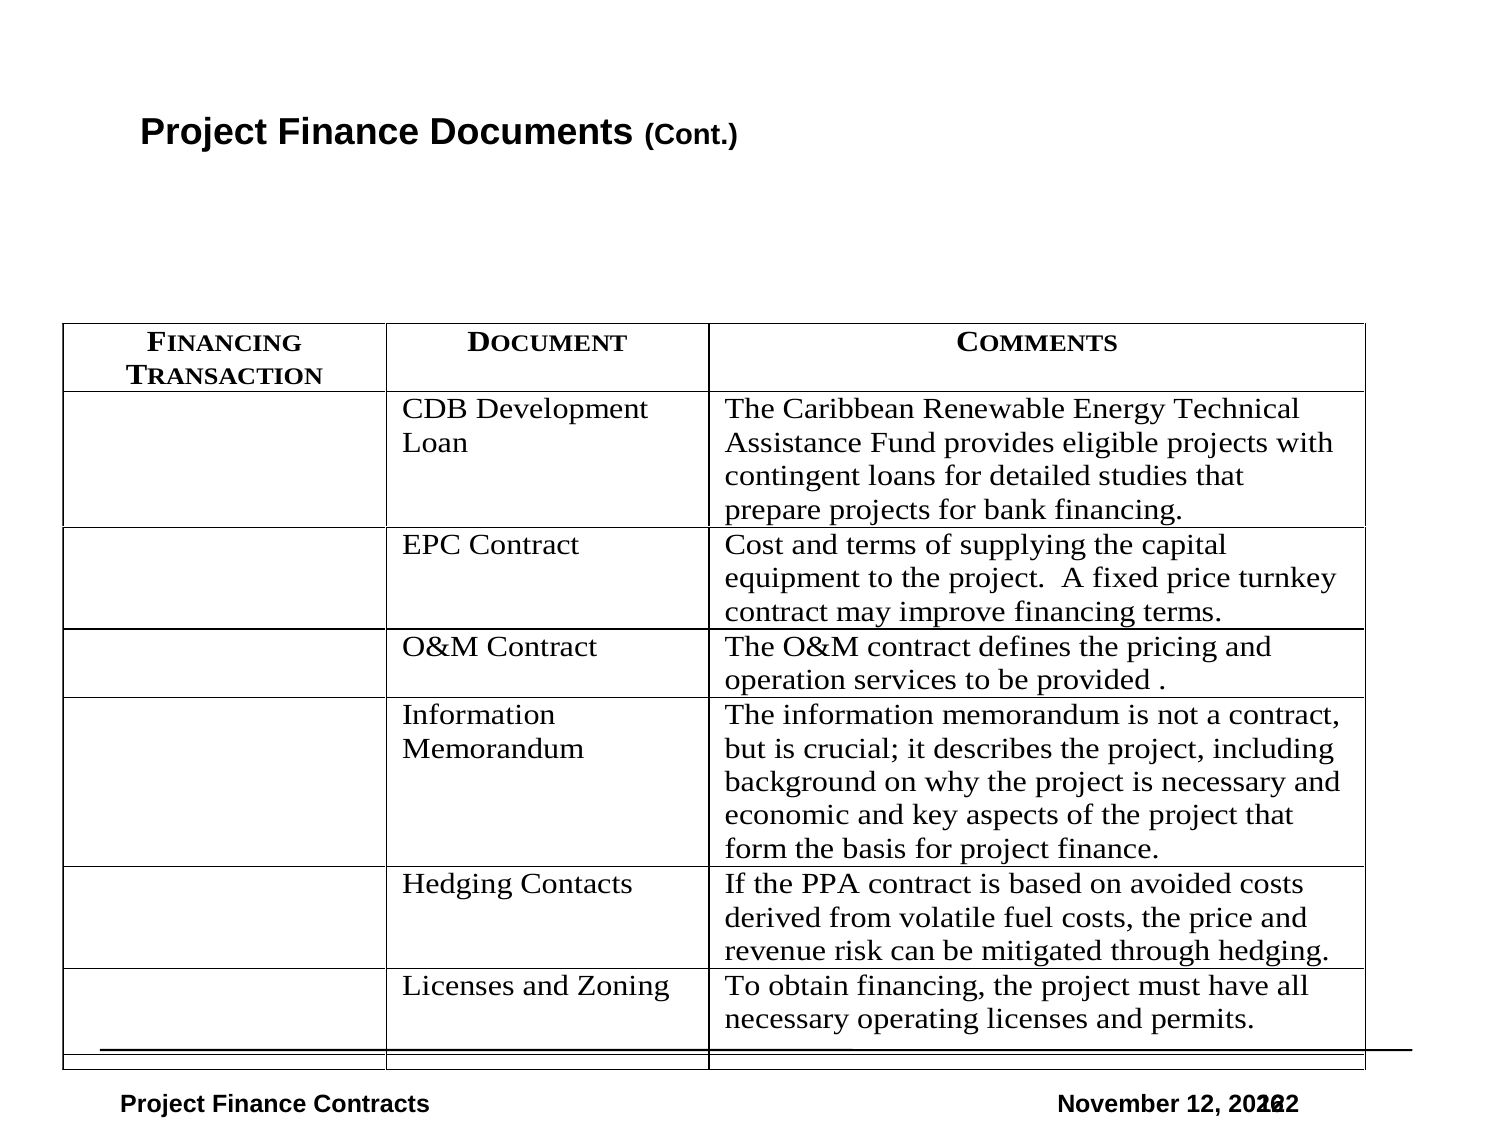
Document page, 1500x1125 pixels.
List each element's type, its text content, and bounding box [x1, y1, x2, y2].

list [62, 322, 1463, 1101]
title Project Finance Documents (Cont.) [124, 99, 1288, 226]
